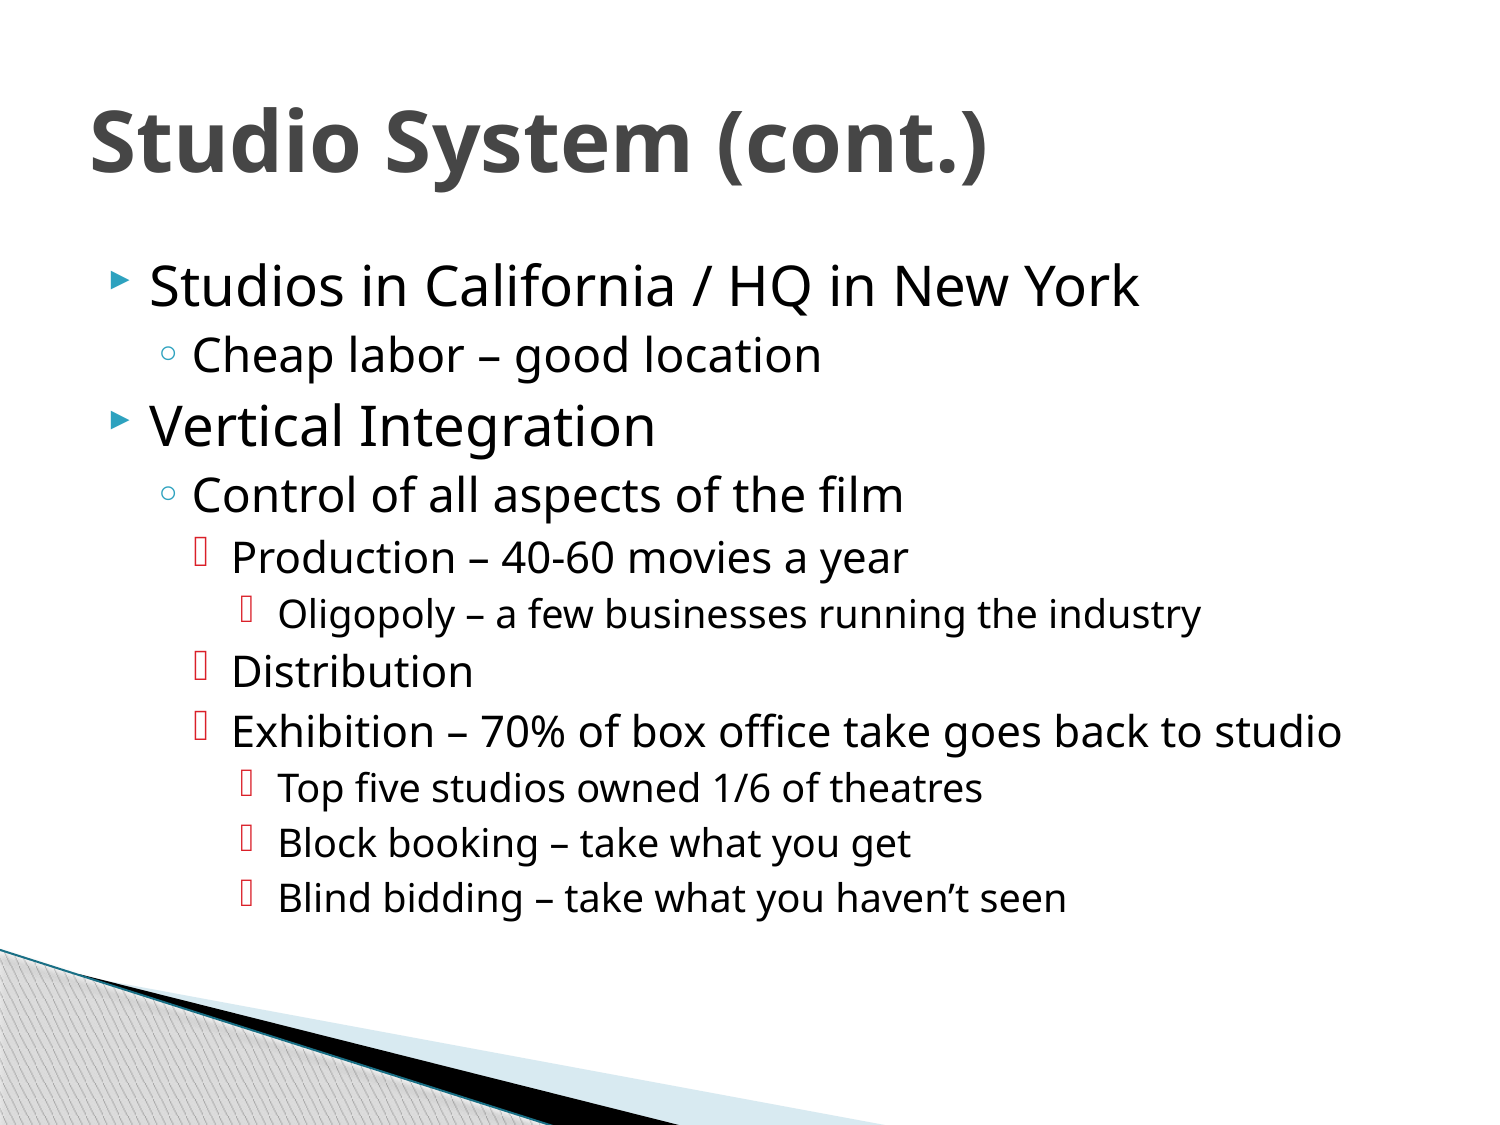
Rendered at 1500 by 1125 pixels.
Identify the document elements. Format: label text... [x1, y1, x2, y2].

title Studio System (cont.) [75, 45, 1425, 233]
list Studios in California / HQ in New York Cheap labor – good location Vertical Integration Control of all aspects of the film Production – 40-60 movies a year Oligopoly – a few businesses running the industry Distribution Exhibition – 70% of box office take goes back to studio Top five studios owned 1/6 of theatres Block booking – take what you get Blind bidding – take what you haven’t seen [75, 243, 1425, 986]
